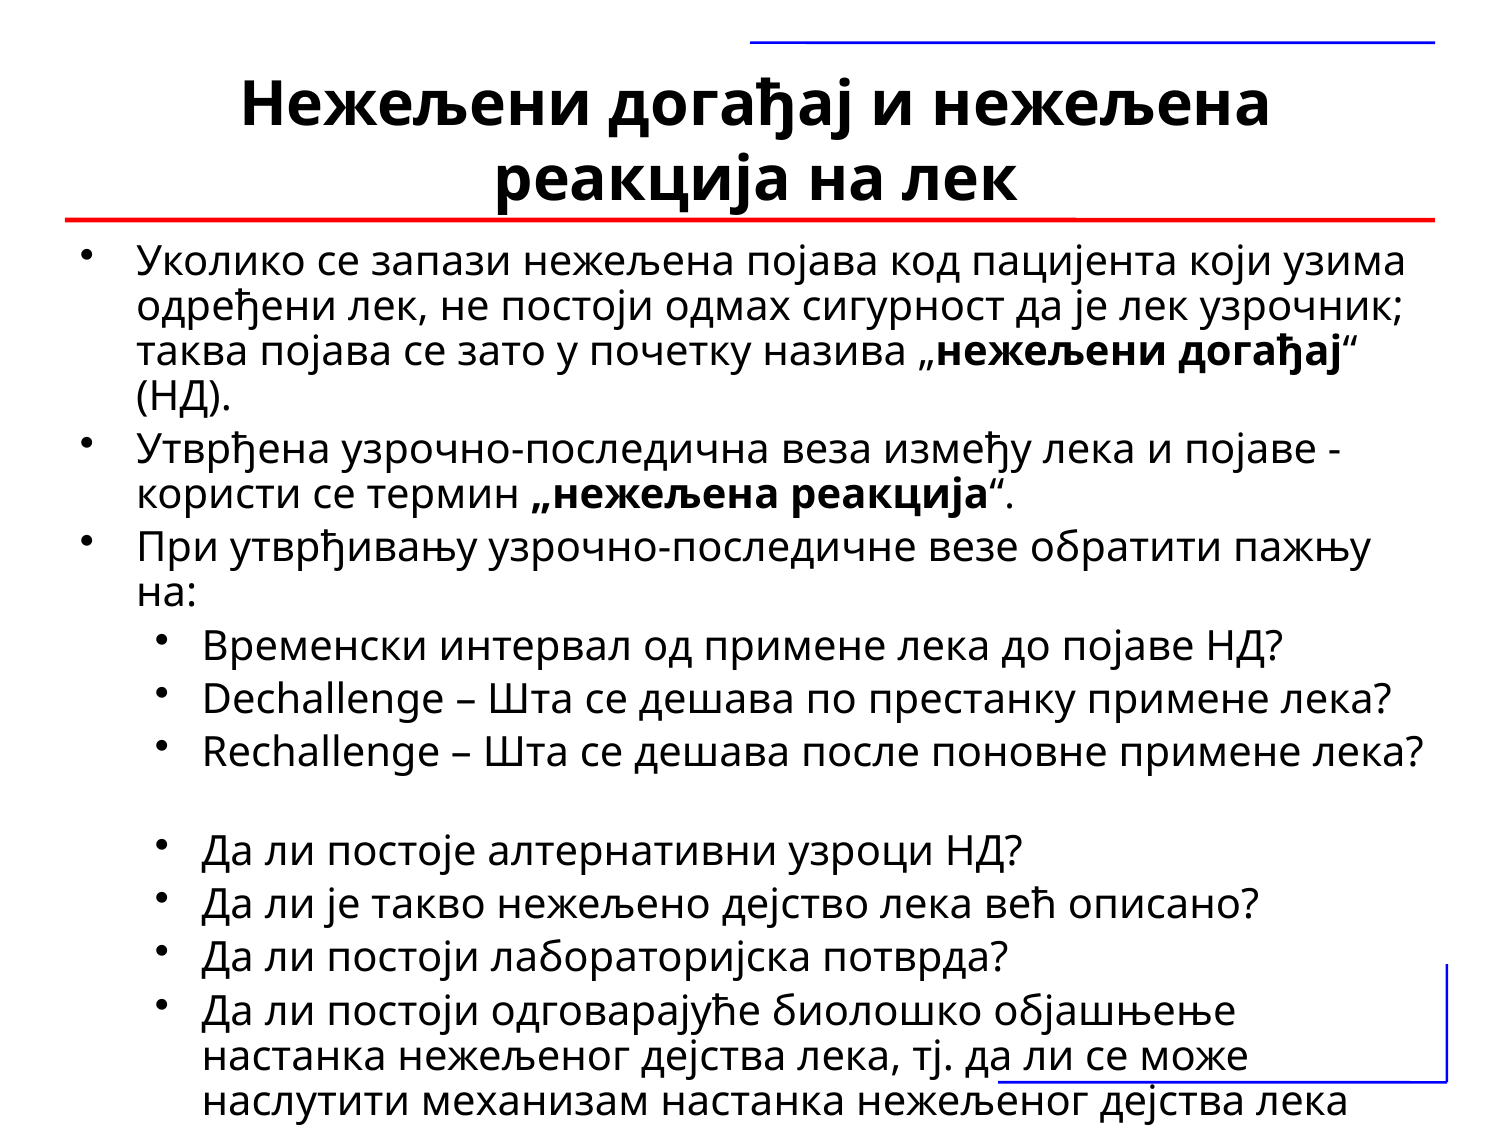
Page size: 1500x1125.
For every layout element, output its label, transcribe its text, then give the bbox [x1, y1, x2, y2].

list Уколико се запази нежељена појава код пацијента који узима одређени лек, не постоји одмах сигурност да је лек узрочник; таква појава се зато у почетку назива „нежељени догађај“ (НД). Утврђена узрочно-последична везa између лека и појаве - користи се термин „нежељена реакција“. При утврђивању узрочно-последичне везе обратити пажњу на: Временски интервал од примене лека до појаве НД? Dechallenge – Шта се дешава по престанку примене лека? Rechallenge – Шта се дешава после поновне примене лека? Да ли постоје алтернативни узроци НД? Да ли је такво нежељено дејство лека већ описано? Да ли постоји лабораторијска потврда? Да ли постоји одговарајуће биолошко објашњење настанка нежељеног дејства лека, тј. да ли се може наслутити механизам настанка нежељеног дејства лека односно нежељене реакције на лек? [64, 231, 1448, 1071]
text_box Нежељени догађај и нежељена реакција на лек [74, 86, 1438, 220]
